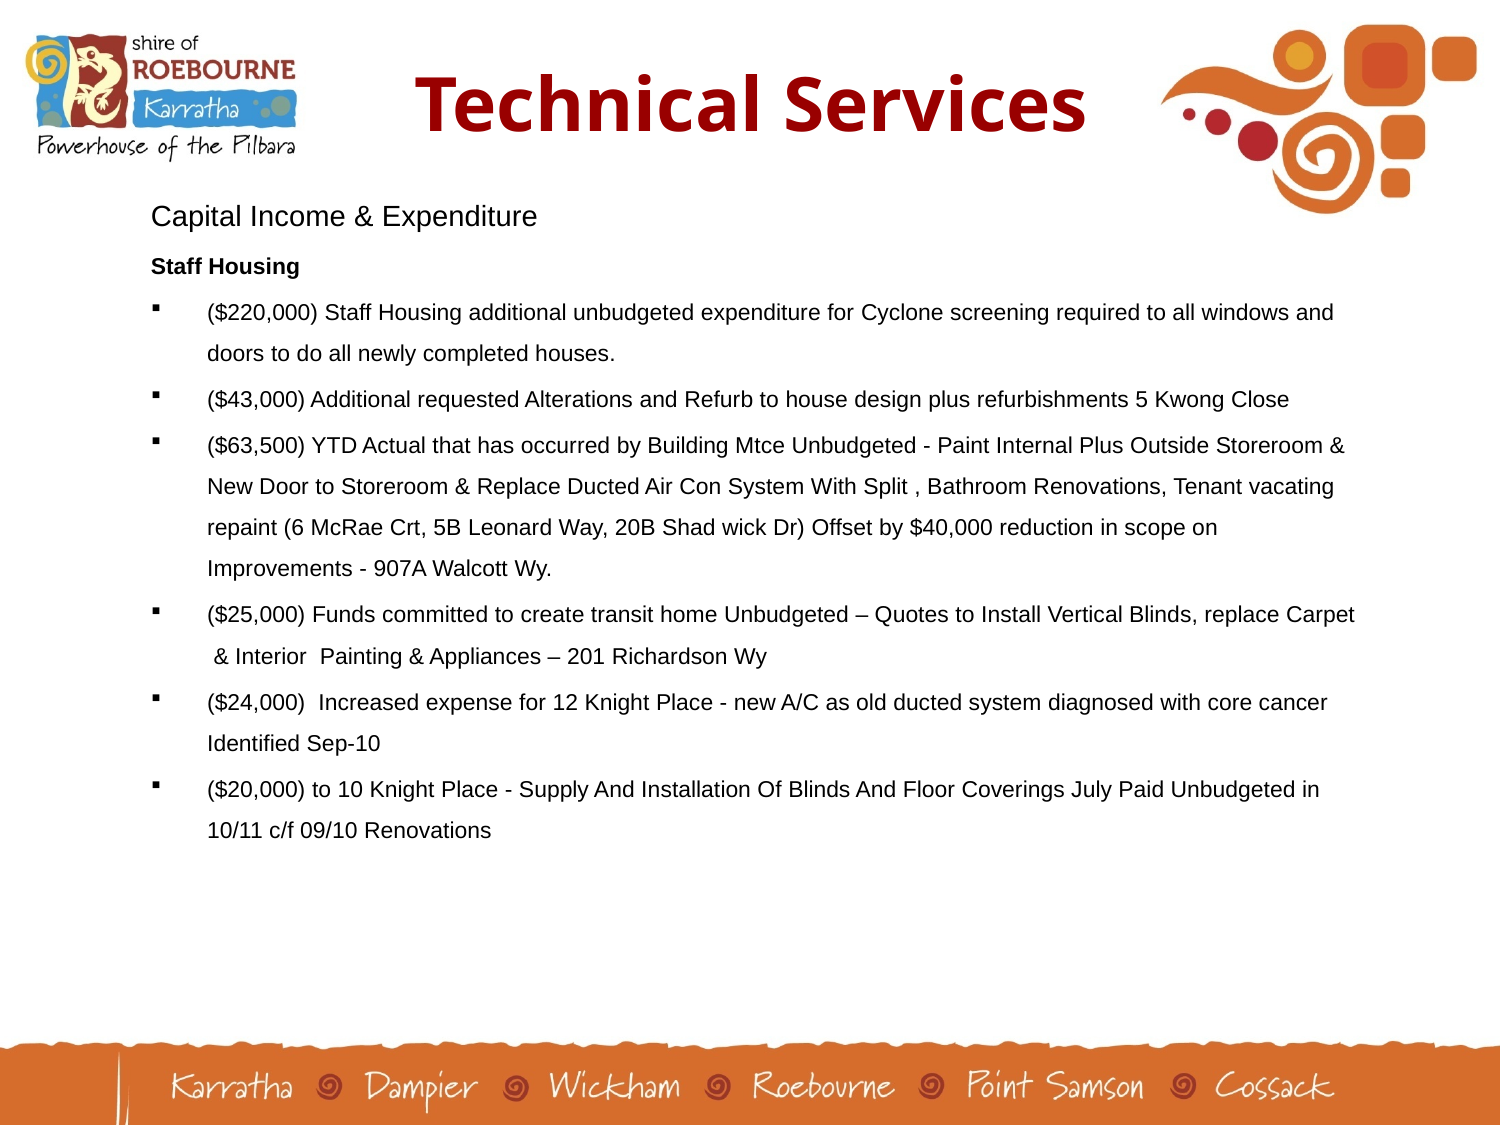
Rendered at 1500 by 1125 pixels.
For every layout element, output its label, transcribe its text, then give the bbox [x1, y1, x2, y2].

list Capital Income & Expenditure Staff Housing ($220,000) Staff Housing additional unbudgeted expenditure for Cyclone screening required to all windows and doors to do all newly completed houses. ($43,000) Additional requested Alterations and Refurb to house design plus refurbishments 5 Kwong Close ($63,500) YTD Actual that has occurred by Building Mtce Unbudgeted - Paint Internal Plus Outside Storeroom & New Door to Storeroom & Replace Ducted Air Con System With Split , Bathroom Renovations, Tenant vacating repaint (6 McRae Crt, 5B Leonard Way, 20B Shad wick Dr) Offset by $40,000 reduction in scope on Improvements - 907A Walcott Wy. ($25,000) Funds committed to create transit home Unbudgeted – Quotes to Install Vertical Blinds, replace Carpet & Interior Painting & Appliances – 201 Richardson Wy ($24,000) Increased expense for 12 Knight Place - new A/C as old ducted system diagnosed with core cancer Identified Sep-10 ($20,000) to 10 Knight Place - Supply And Installation Of Blinds And Floor Coverings July Paid Unbudgeted in 10/11 c/f 09/10 Renovations [135, 172, 1376, 1059]
title Technical Services [76, 42, 1427, 160]
picture [0, 0, 1500, 1125]
